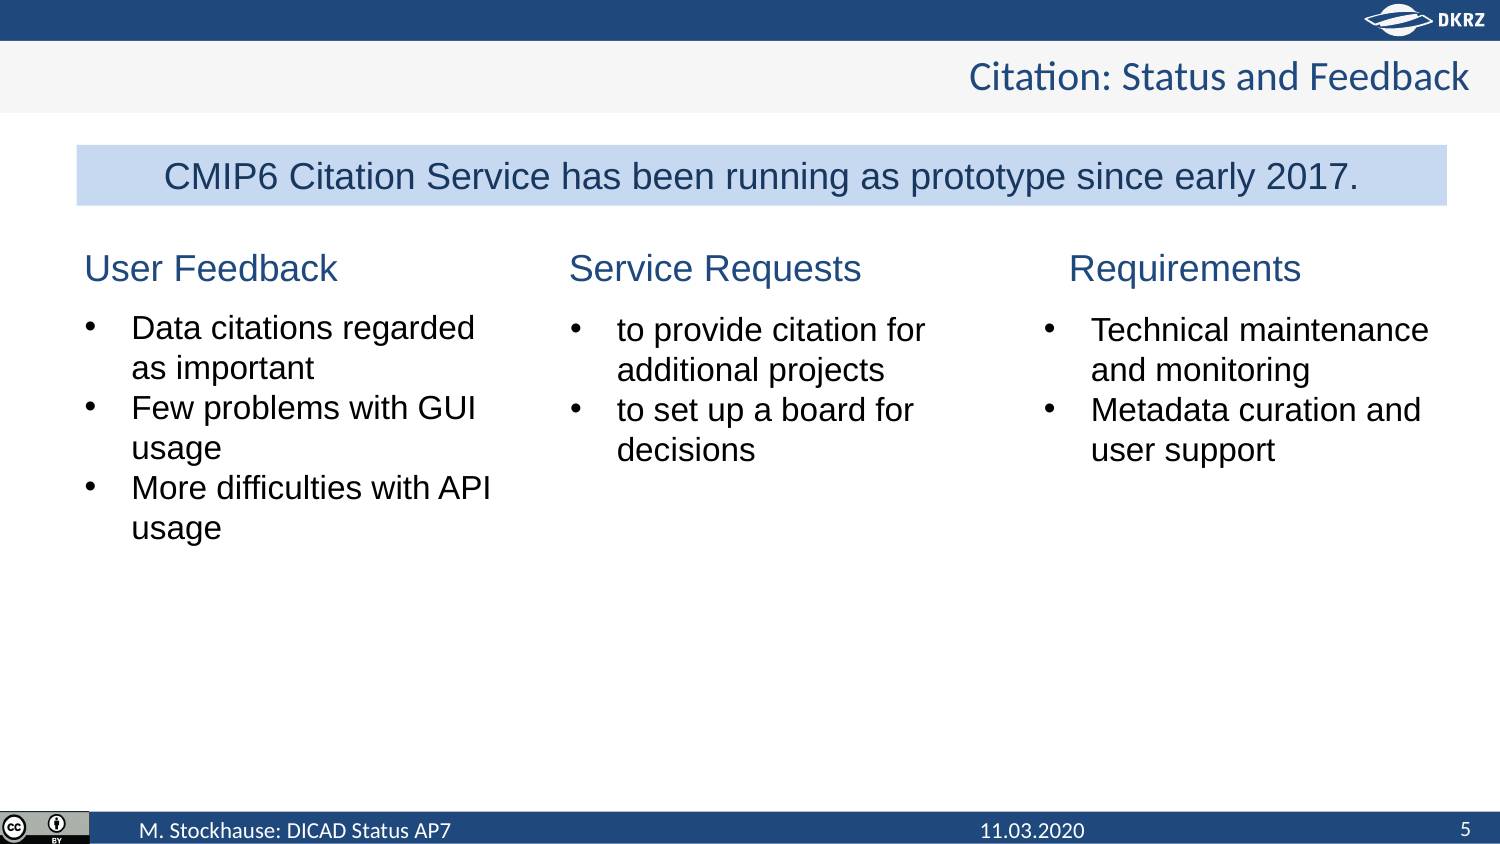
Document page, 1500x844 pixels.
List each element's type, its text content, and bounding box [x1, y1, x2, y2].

slide_number 5 [1376, 811, 1500, 844]
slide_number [750, 811, 1100, 844]
picture [0, 811, 90, 844]
text_box Data citations regarded as important Few problems with GUI usage More difficulties with API usage [69, 299, 508, 554]
title Citation: Status and Feedback [0, 40, 1500, 113]
text_box Requirements [1054, 236, 1317, 296]
text_box User Feedback [69, 236, 353, 296]
footer M. Stockhause: DICAD Status AP7 [123, 811, 727, 844]
text_box CMIP6 Citation Service has been running as prototype since early 2017. [76, 144, 1447, 206]
text_box Service Requests [553, 236, 877, 296]
text_box Technical maintenance and monitoring Metadata curation and user support [1029, 300, 1446, 476]
text_box to provide citation for additional projects to set up a board for decisions [555, 300, 942, 476]
